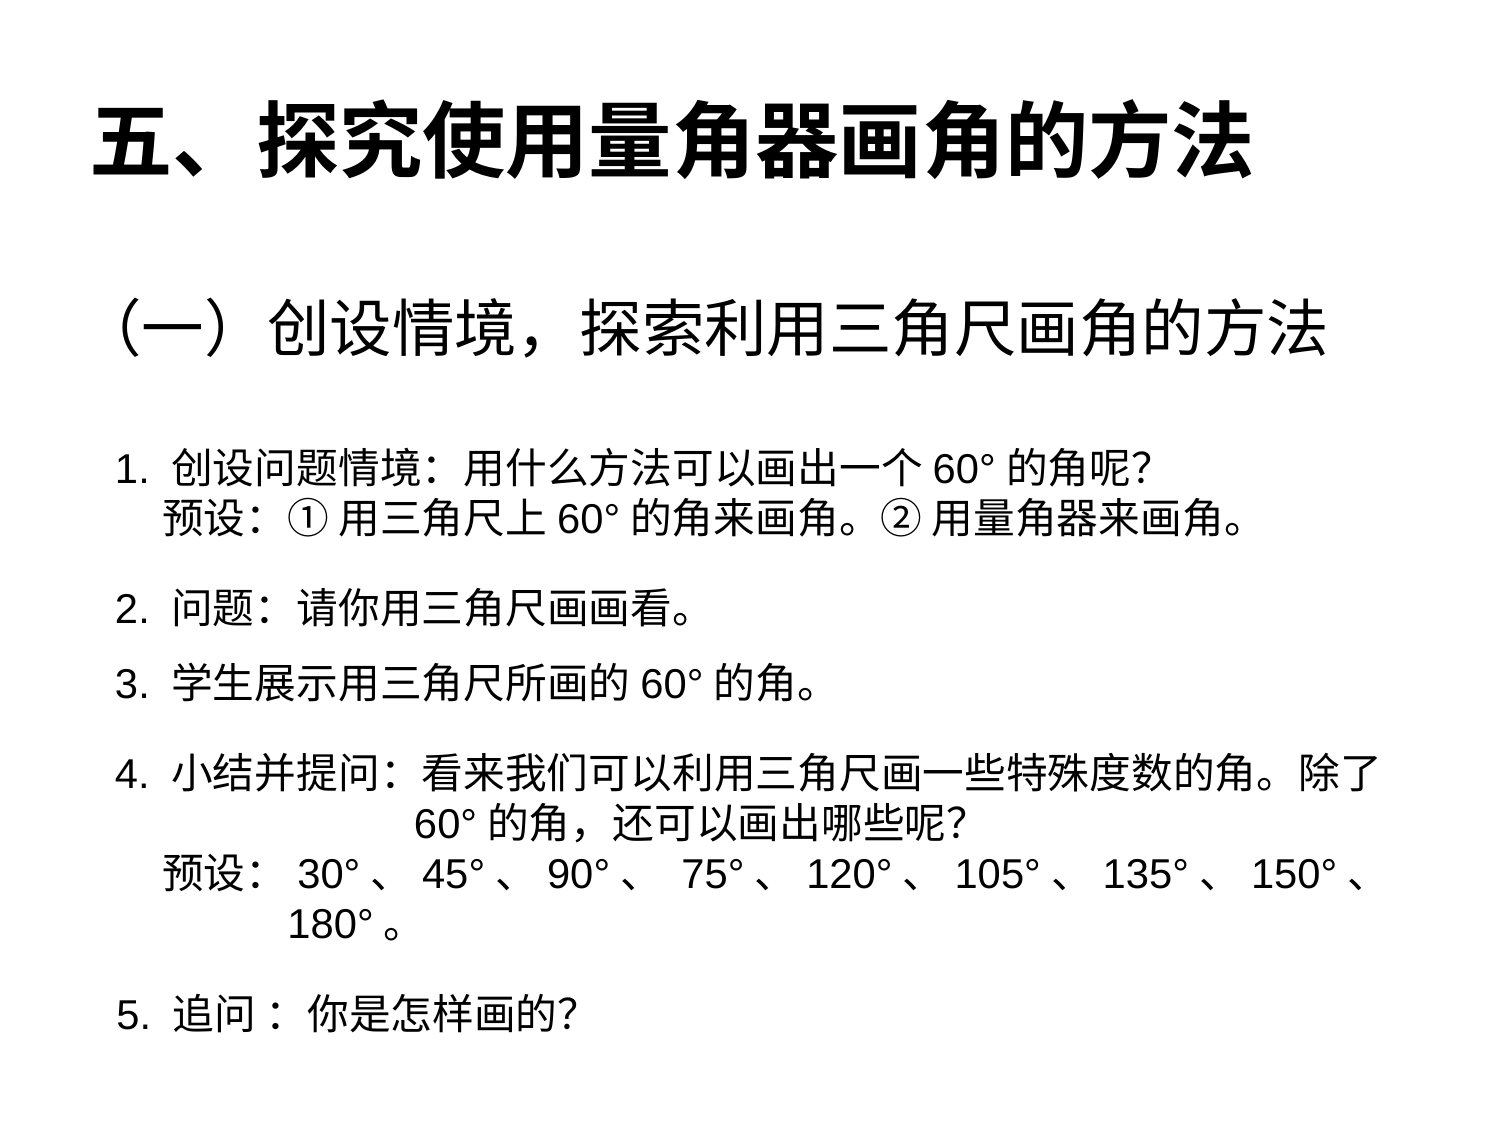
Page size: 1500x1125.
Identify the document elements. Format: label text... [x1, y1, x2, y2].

text_box 五、探究使用量角器画角的方法 [75, 68, 1459, 208]
text_box 3. 学生展示用三角尺所画的60°的角。 [100, 651, 1258, 713]
text_box 2. 问题：请你用三角尺画画看。 [100, 573, 1223, 640]
text_box 1. 创设问题情境：用什么方法可以画出一个60°的角呢？ 预设：① 用三角尺上60°的角来画角。② 用量角器来画角。 [100, 432, 1424, 551]
text_box 4. 小结并提问：看来我们可以利用三角尺画一些特殊度数的角。除了 60°的角，还可以画出哪些呢？ 预设：30°、45°、90°、 75°、120°、105°、135°、150°、 180°。 [100, 741, 1483, 952]
text_box 5. 追问 ：你是怎样画的？ [101, 985, 1354, 1041]
text_box （一）创设情境，探索利用三角尺画角的方法 [64, 278, 1447, 374]
